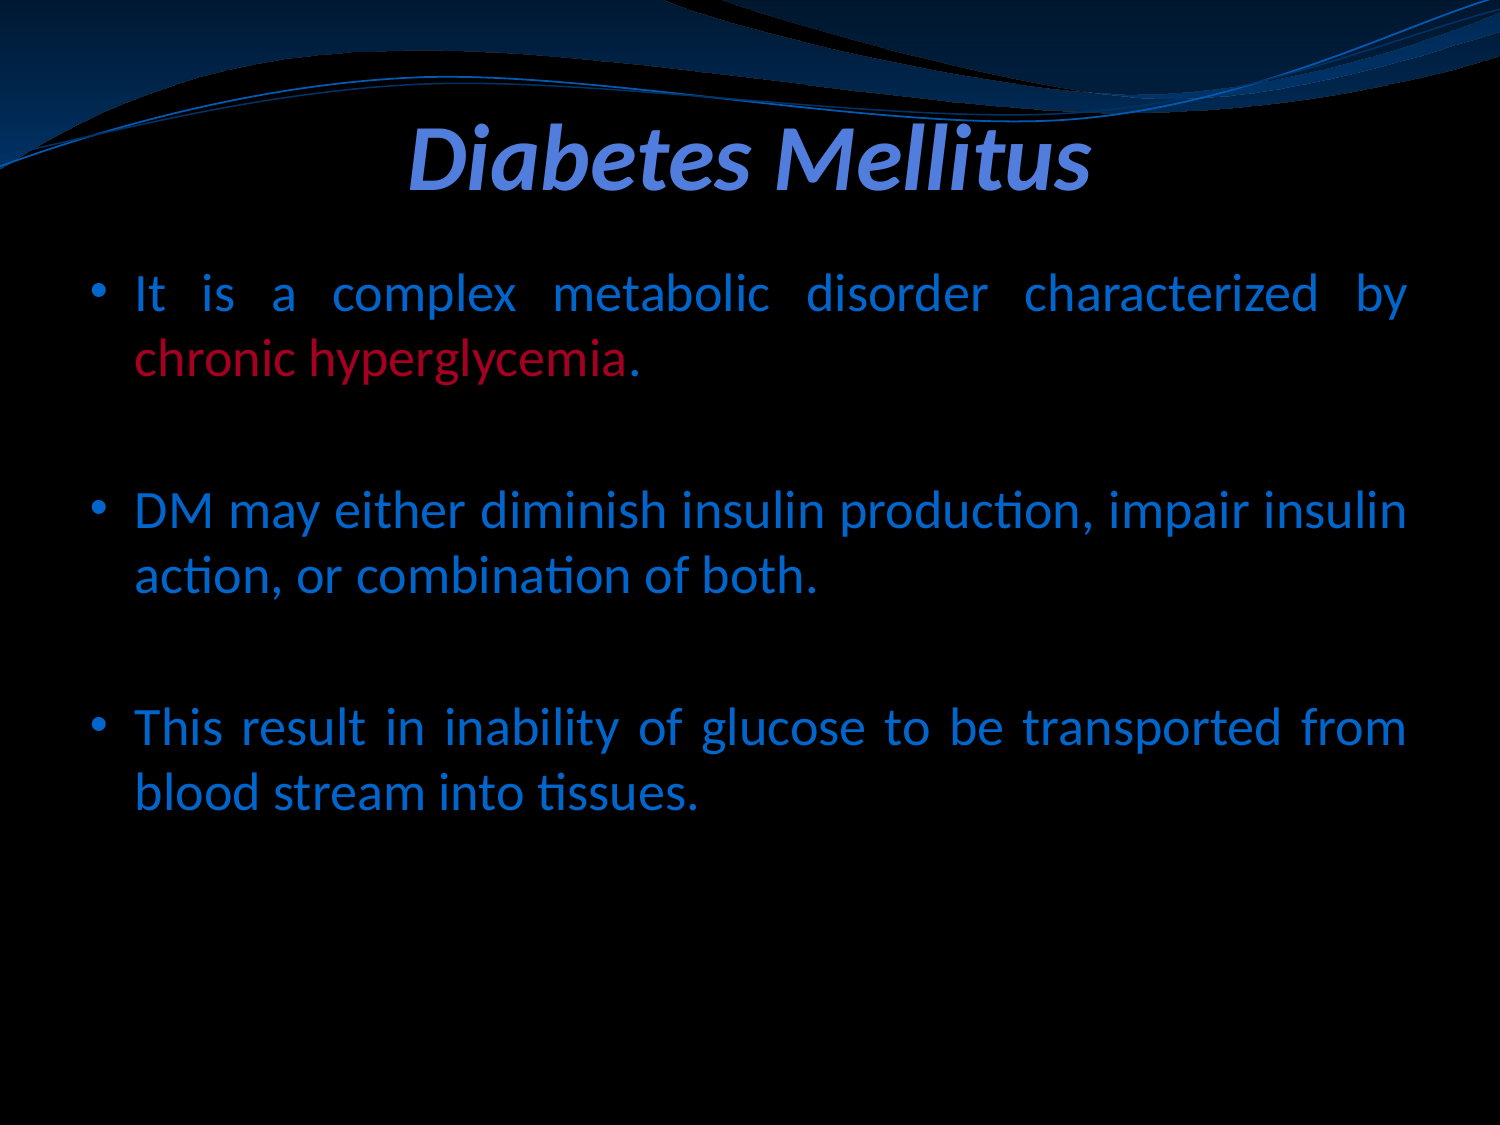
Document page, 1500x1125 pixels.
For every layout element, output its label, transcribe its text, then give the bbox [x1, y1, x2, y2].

title Diabetes Mellitus [75, 87, 1425, 210]
list It is a complex metabolic disorder characterized by chronic hyperglycemia. DM may either diminish insulin production, impair insulin action, or combination of both. This result in inability of glucose to be transported from blood stream into tissues. [75, 249, 1425, 1038]
